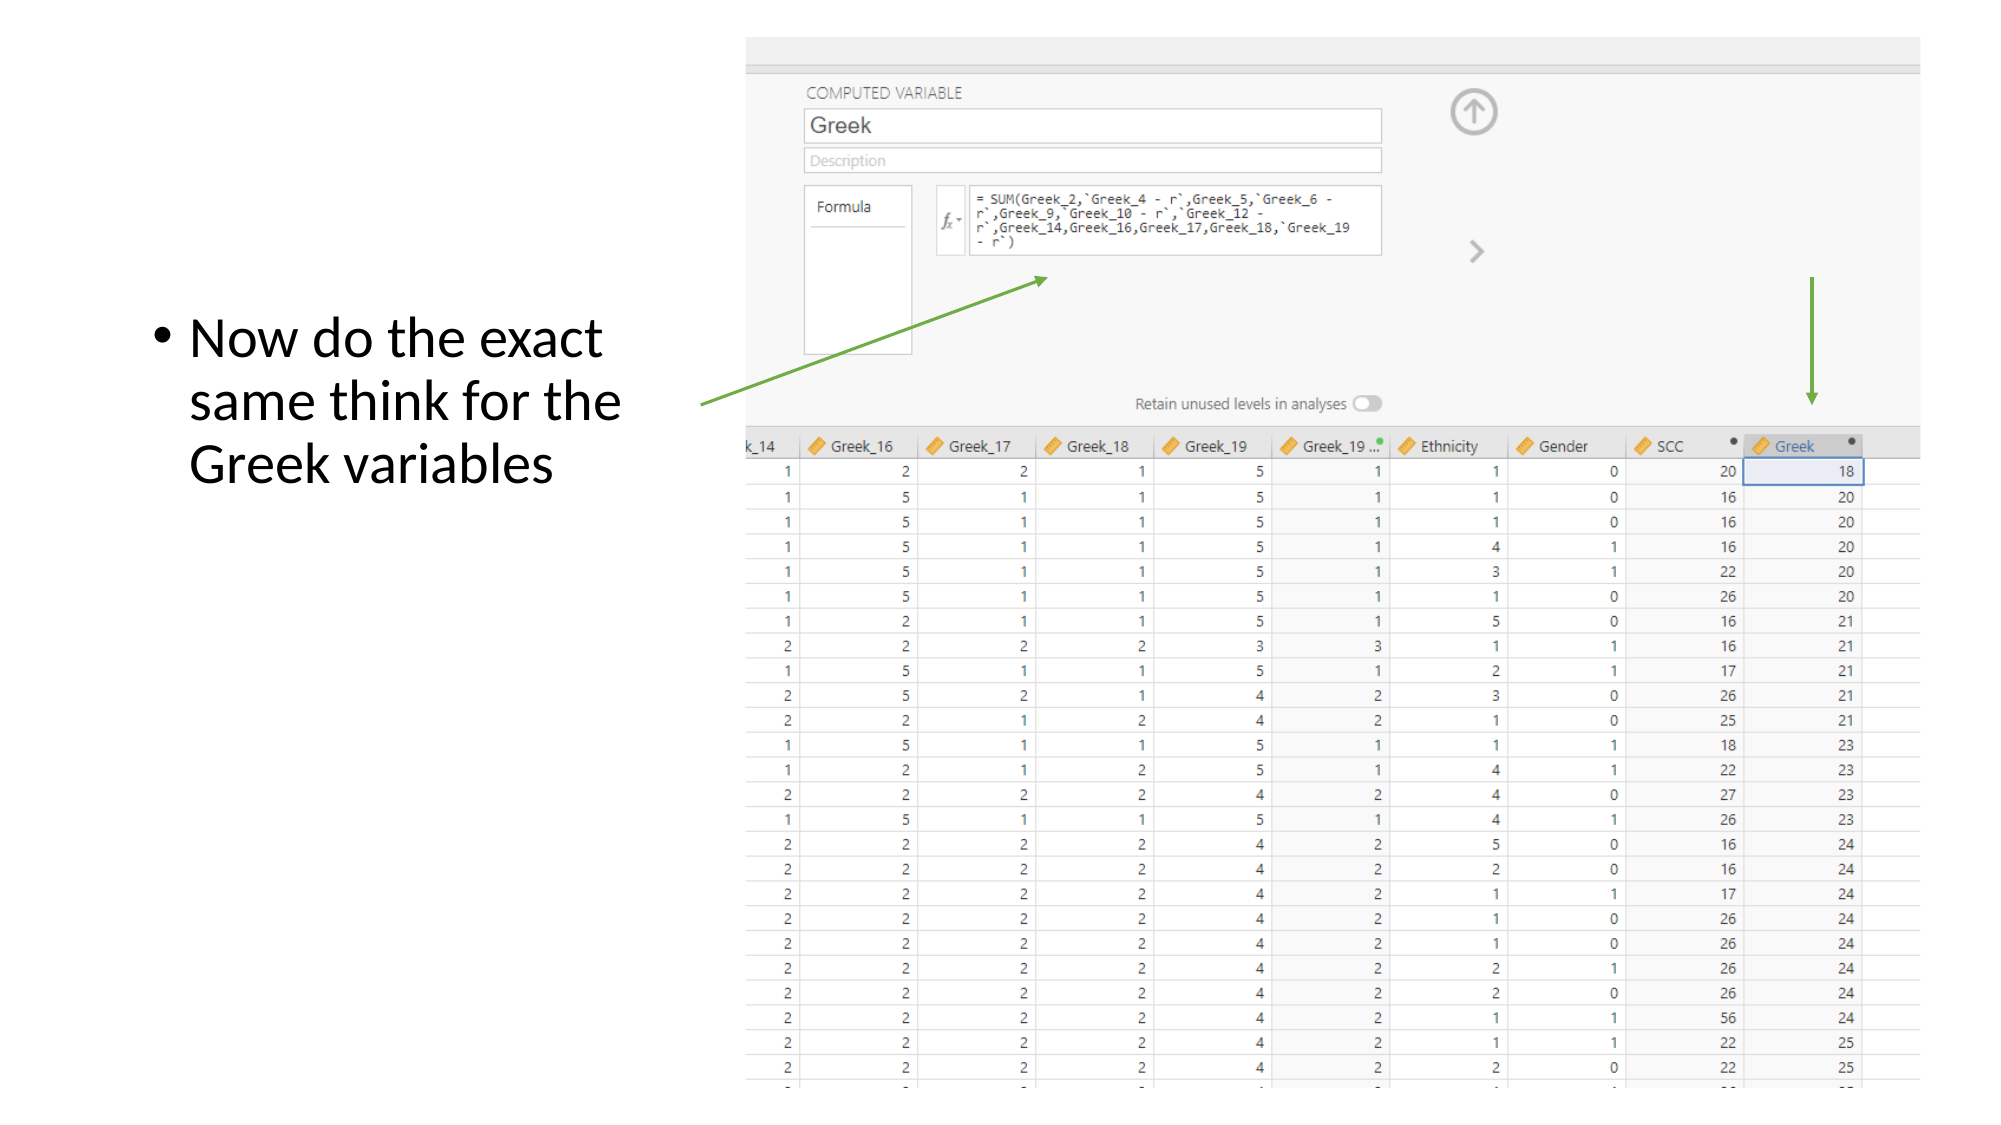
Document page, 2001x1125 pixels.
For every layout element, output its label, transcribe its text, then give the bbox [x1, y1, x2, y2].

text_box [700, 277, 1048, 405]
picture [745, 37, 1921, 1088]
list Now do the exact same think for the Greek variables [137, 299, 701, 1014]
